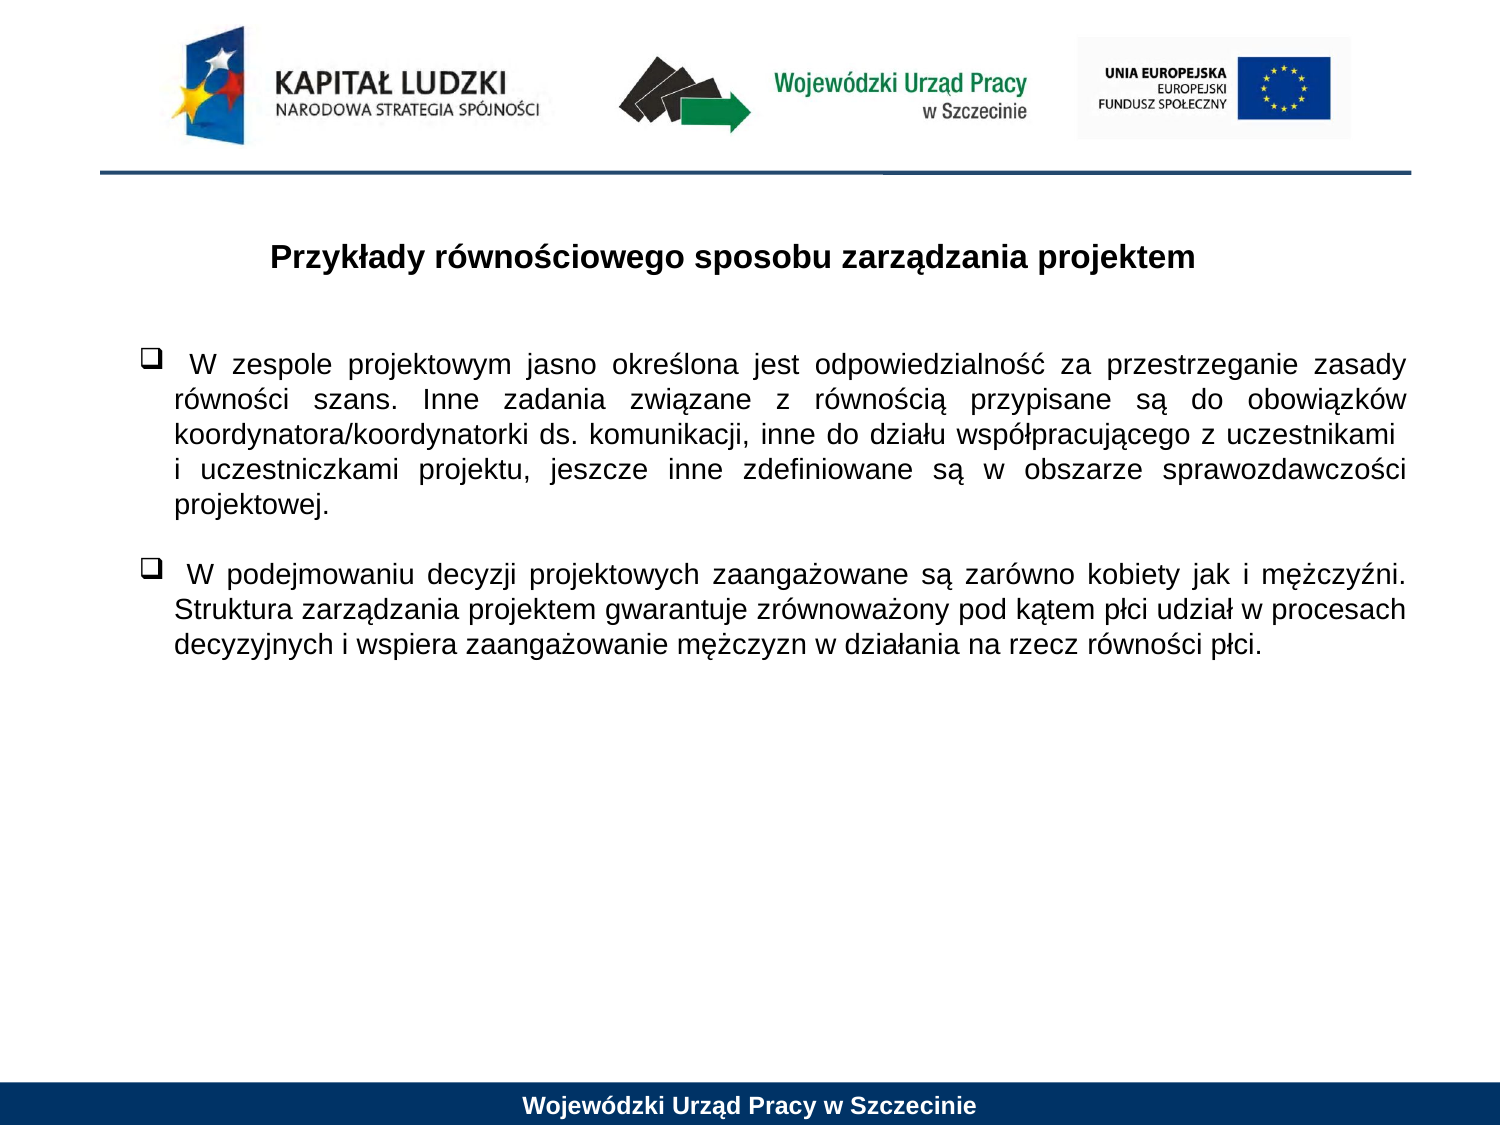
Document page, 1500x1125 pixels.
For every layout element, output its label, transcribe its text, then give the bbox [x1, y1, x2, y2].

text_box Przykłady równościowego sposobu zarządzania projektem [147, 160, 1320, 338]
text_box [105, 351, 1459, 1094]
picture [159, 24, 1353, 149]
text_box W zespole projektowym jasno określona jest odpowiedzialność za przestrzeganie zasady równości szans. Inne zadania związane z równością przypisane są do obowiązków koordynatora/koordynatorki ds. komunikacji, inne do działu współpracującego z uczestnikami i uczestniczkami projektu, jeszcze inne zdefiniowane są w obszarze sprawozdawczości projektowej. W podejmowaniu decyzji projektowych zaangażowane są zarówno kobiety jak i mężczyźni. Struktura zarządzania projektem gwarantuje zrównoważony pod kątem płci udział w procesach decyzyjnych i wspiera zaangażowanie mężczyzn w działania na rzecz równości płci. [123, 338, 1424, 746]
